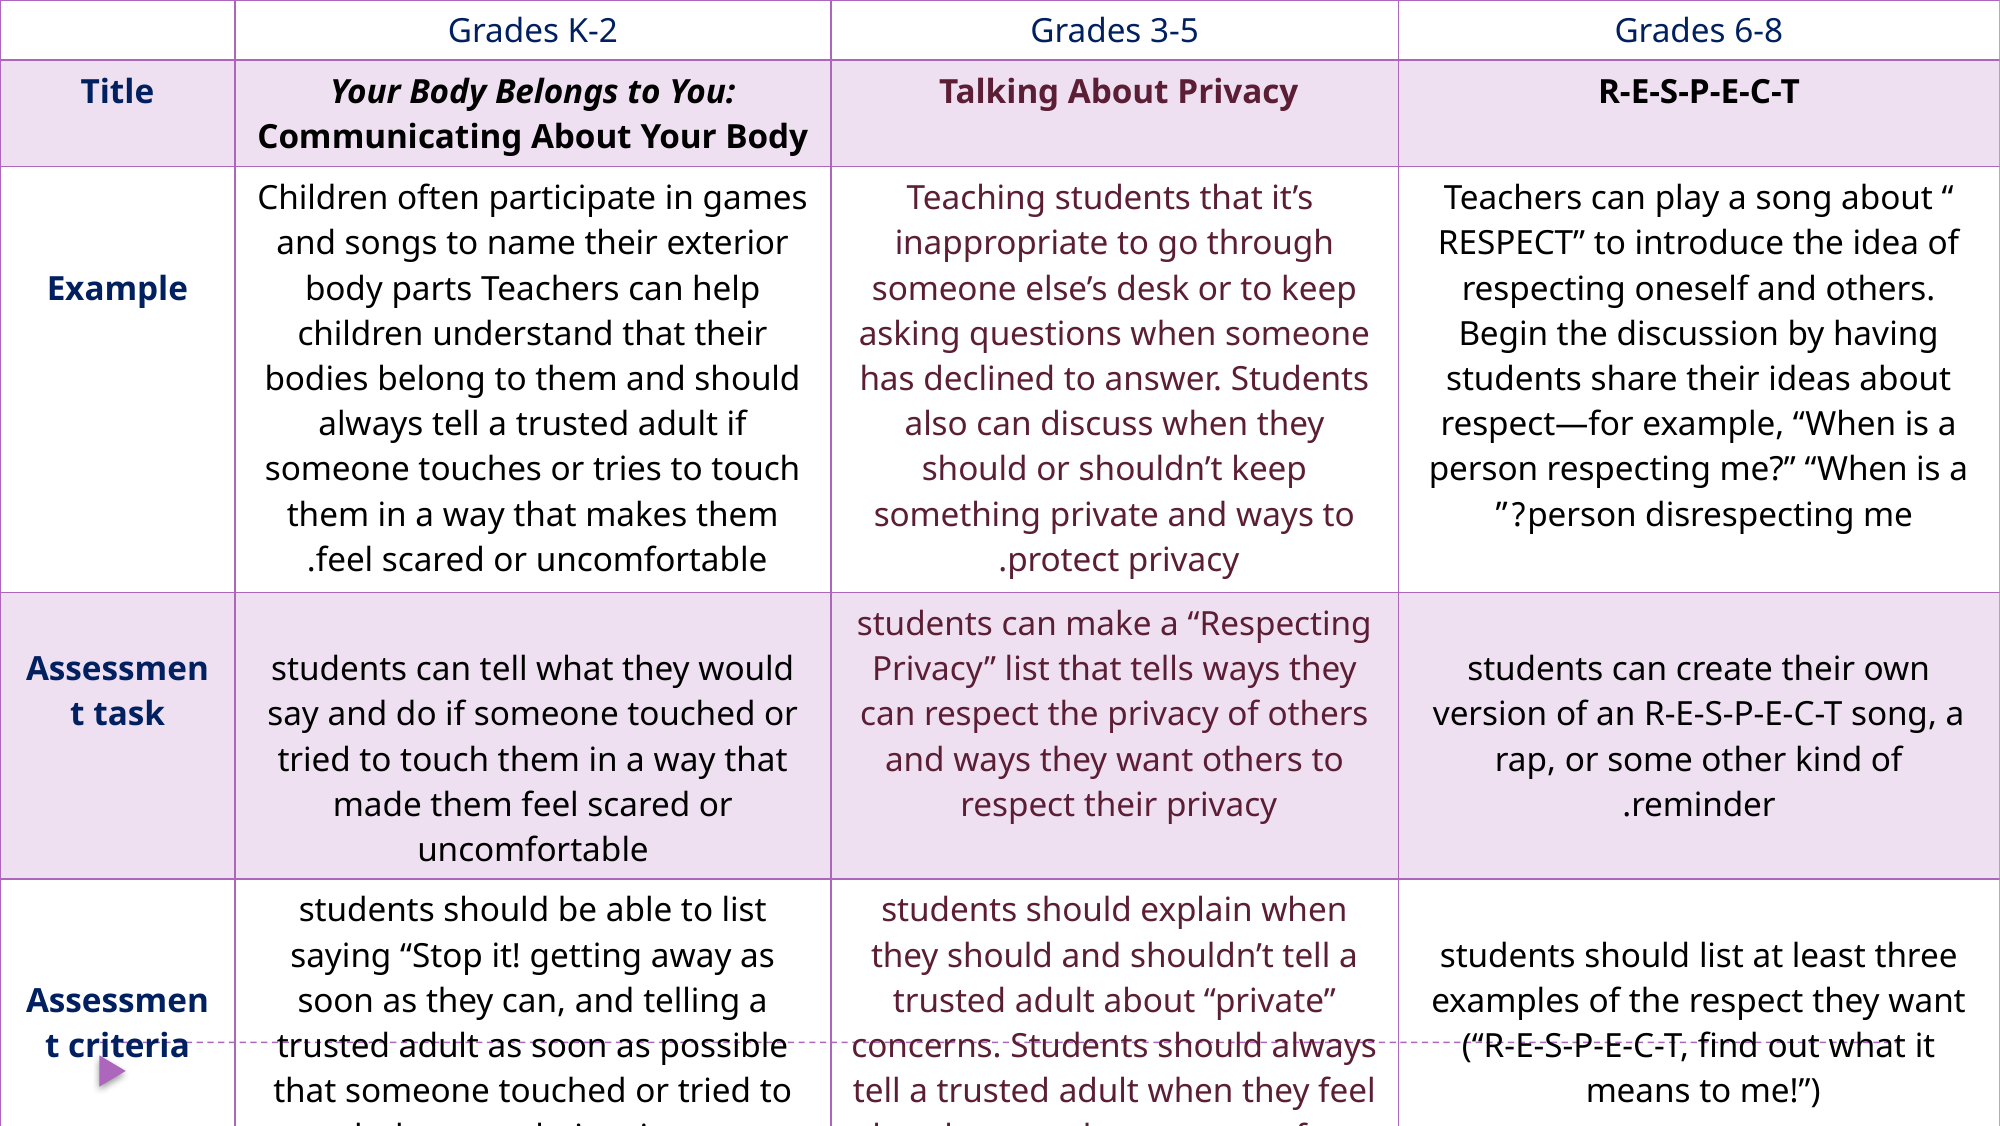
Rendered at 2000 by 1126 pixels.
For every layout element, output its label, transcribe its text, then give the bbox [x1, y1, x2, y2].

table_cell Children often participate in games and songs to name their exterior body parts Teachers can help children understand that their bodies belong to them and should always tell a trusted adult if someone touches or tries to touch them in a way that makes them feel scared or uncomfortable. [236, 167, 830, 592]
table_cell R-E-S-P-E-C-T [1399, 61, 1999, 166]
table_cell Teaching students that it’s inappropriate to go through someone else’s desk or to keep asking questions when someone has declined to answer. Students also can discuss when they should or shouldn’t keep something private and ways to protect privacy. [832, 167, 1398, 592]
table_header Grades K-2 [236, 1, 830, 59]
table_cell Example [1, 167, 234, 592]
table_cell Talking About Privacy [832, 61, 1398, 166]
table_cell Teachers can play a song about “ RESPECT” to introduce the idea of respecting oneself and others. Begin the discussion by having students share their ideas about respect—for example, “When is a person respecting me?” “When is a person disrespecting me?” [1399, 167, 1999, 592]
table_cell Title [1, 61, 234, 166]
table_header Grades 6-8 [1399, 1, 1999, 59]
table_cell students should explain when they should and shouldn’t tell a trusted adult about “private” concerns. Students should always tell a trusted adult when they feel that they or others are unsafe or in danger. [832, 880, 1398, 1126]
table_cell students can create their own version of an R-E-S-P-E-C-T song, a rap, or some other kind of reminder. [1399, 593, 1999, 878]
table_cell students should be able to list saying “Stop it! getting away as soon as they can, and telling a trusted adult as soon as possible that someone touched or tried to touch them on their private part [236, 880, 830, 1126]
table_cell Your Body Belongs to You: Communicating About Your Body [236, 61, 830, 166]
table_header Grades 3-5 [832, 1, 1398, 59]
table_cell Assessment task [1, 593, 234, 878]
table_header [1, 1, 234, 59]
table_cell students should list at least three examples of the respect they want (“R-E-S-P-E-C-T, find out what it means to me!”) [1399, 880, 1999, 1126]
table_cell Assessment criteria [1, 880, 234, 1126]
table_cell students can make a “Respecting Privacy” list that tells ways they can respect the privacy of others and ways they want others to respect their privacy [832, 593, 1398, 878]
table_cell students can tell what they would say and do if someone touched or tried to touch them in a way that made them feel scared or uncomfortable [236, 593, 830, 878]
